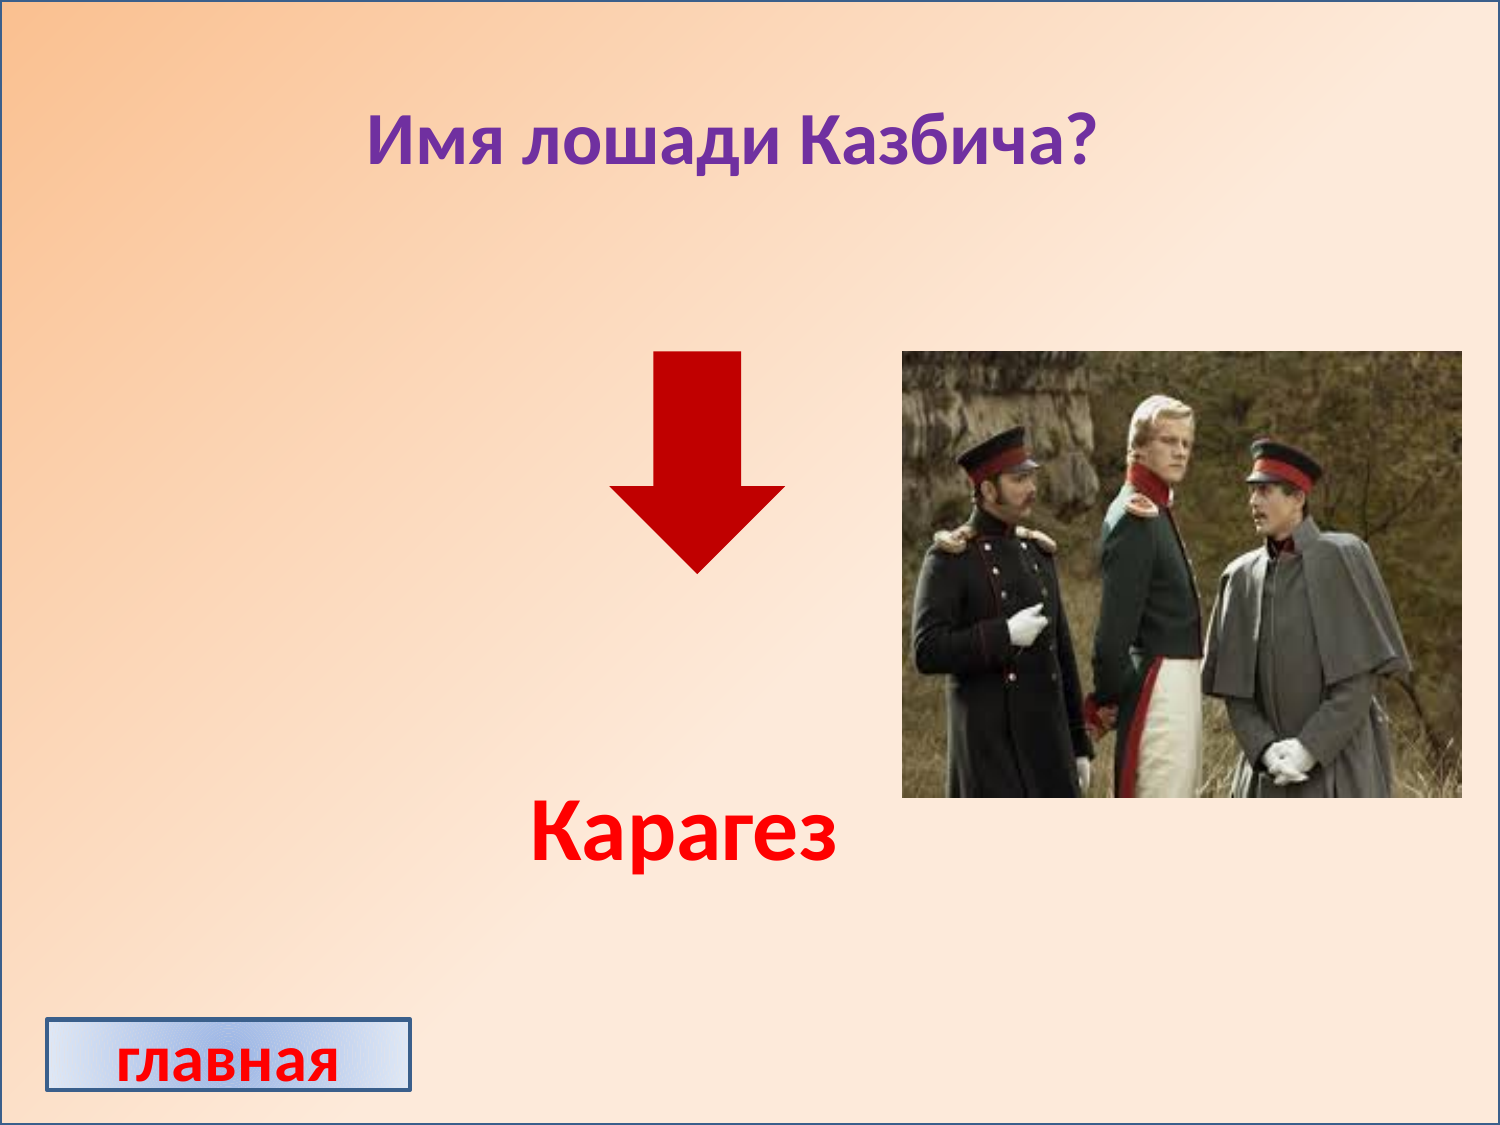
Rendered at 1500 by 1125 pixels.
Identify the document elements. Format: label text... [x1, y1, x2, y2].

text_box Карагез [515, 761, 1067, 932]
text_box [607, 349, 788, 577]
picture [902, 351, 1462, 798]
text_box Имя лошади Казбича? [351, 81, 1465, 277]
text_box [0, 0, 1500, 1125]
text_box главная [45, 1017, 412, 1092]
